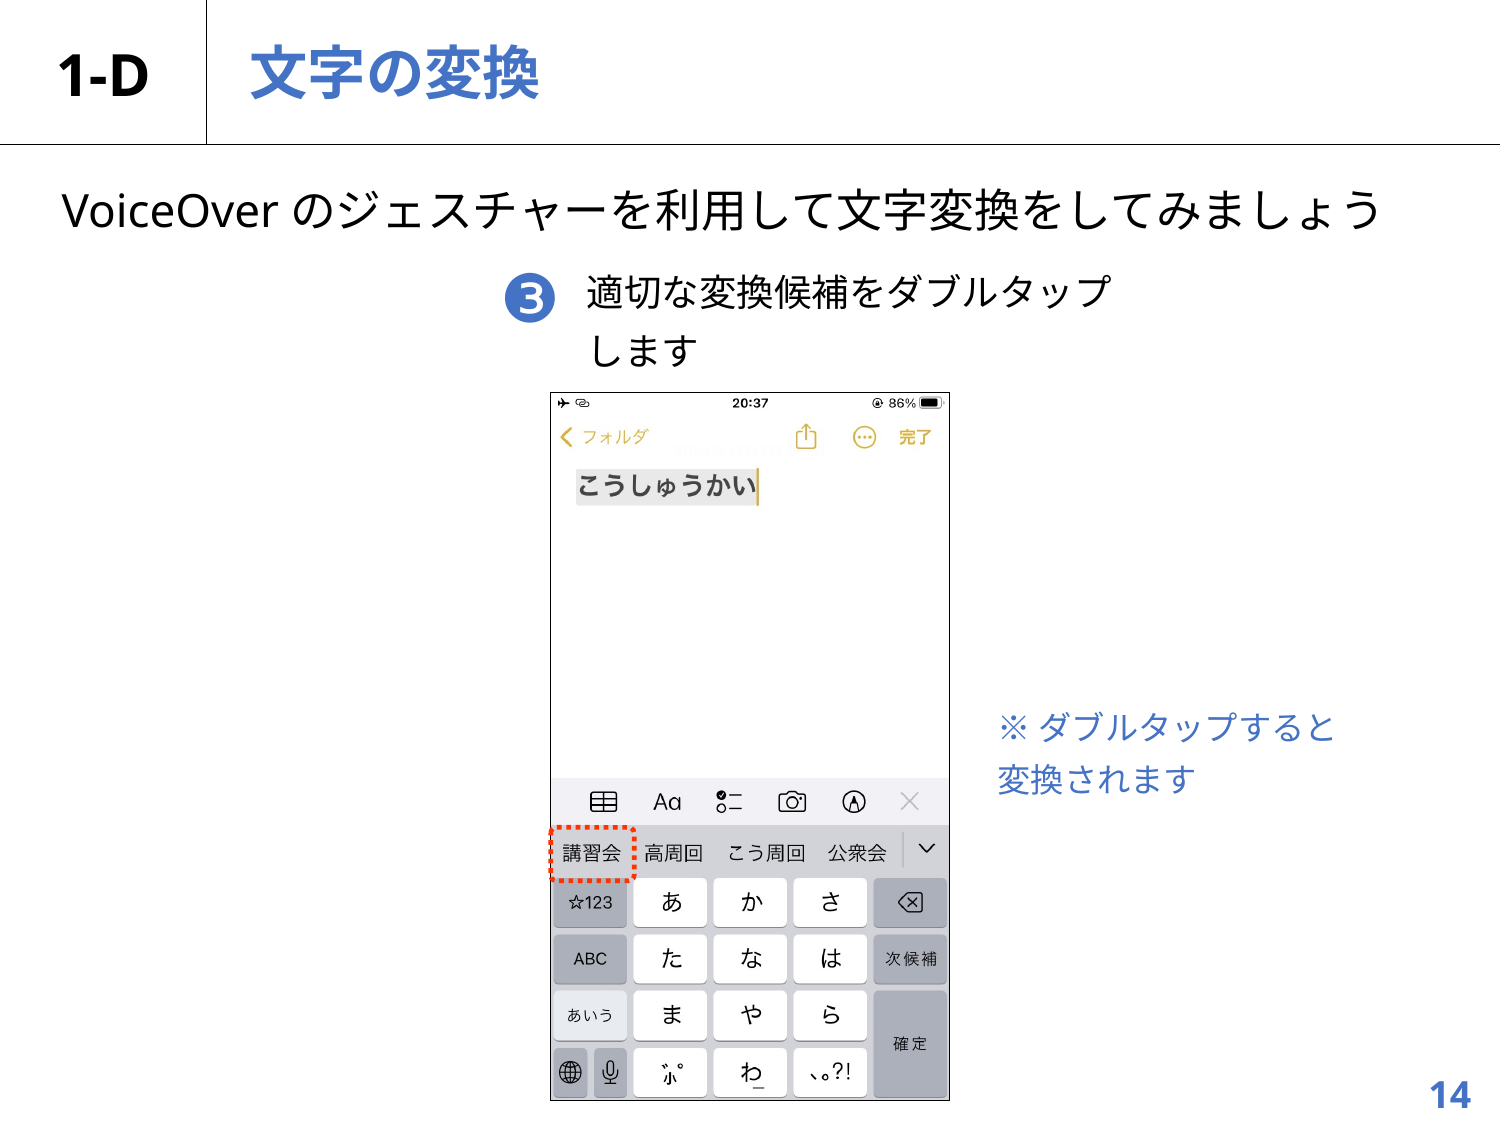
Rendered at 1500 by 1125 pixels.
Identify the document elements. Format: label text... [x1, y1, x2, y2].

text_box 1-D [0, 0, 207, 147]
text_box 文字の変換 [230, 24, 1459, 119]
text_box 14 [1399, 1063, 1500, 1123]
text_box ※ダブルタップすると 変換されます [982, 687, 1400, 806]
text_box VoiceOverのジェスチャーを利用して文字変換をしてみましょう [46, 180, 1500, 274]
picture [550, 392, 950, 1101]
text_box ❸ [486, 274, 563, 343]
text_box 適切な変換候補をダブルタップ します [571, 274, 1176, 381]
